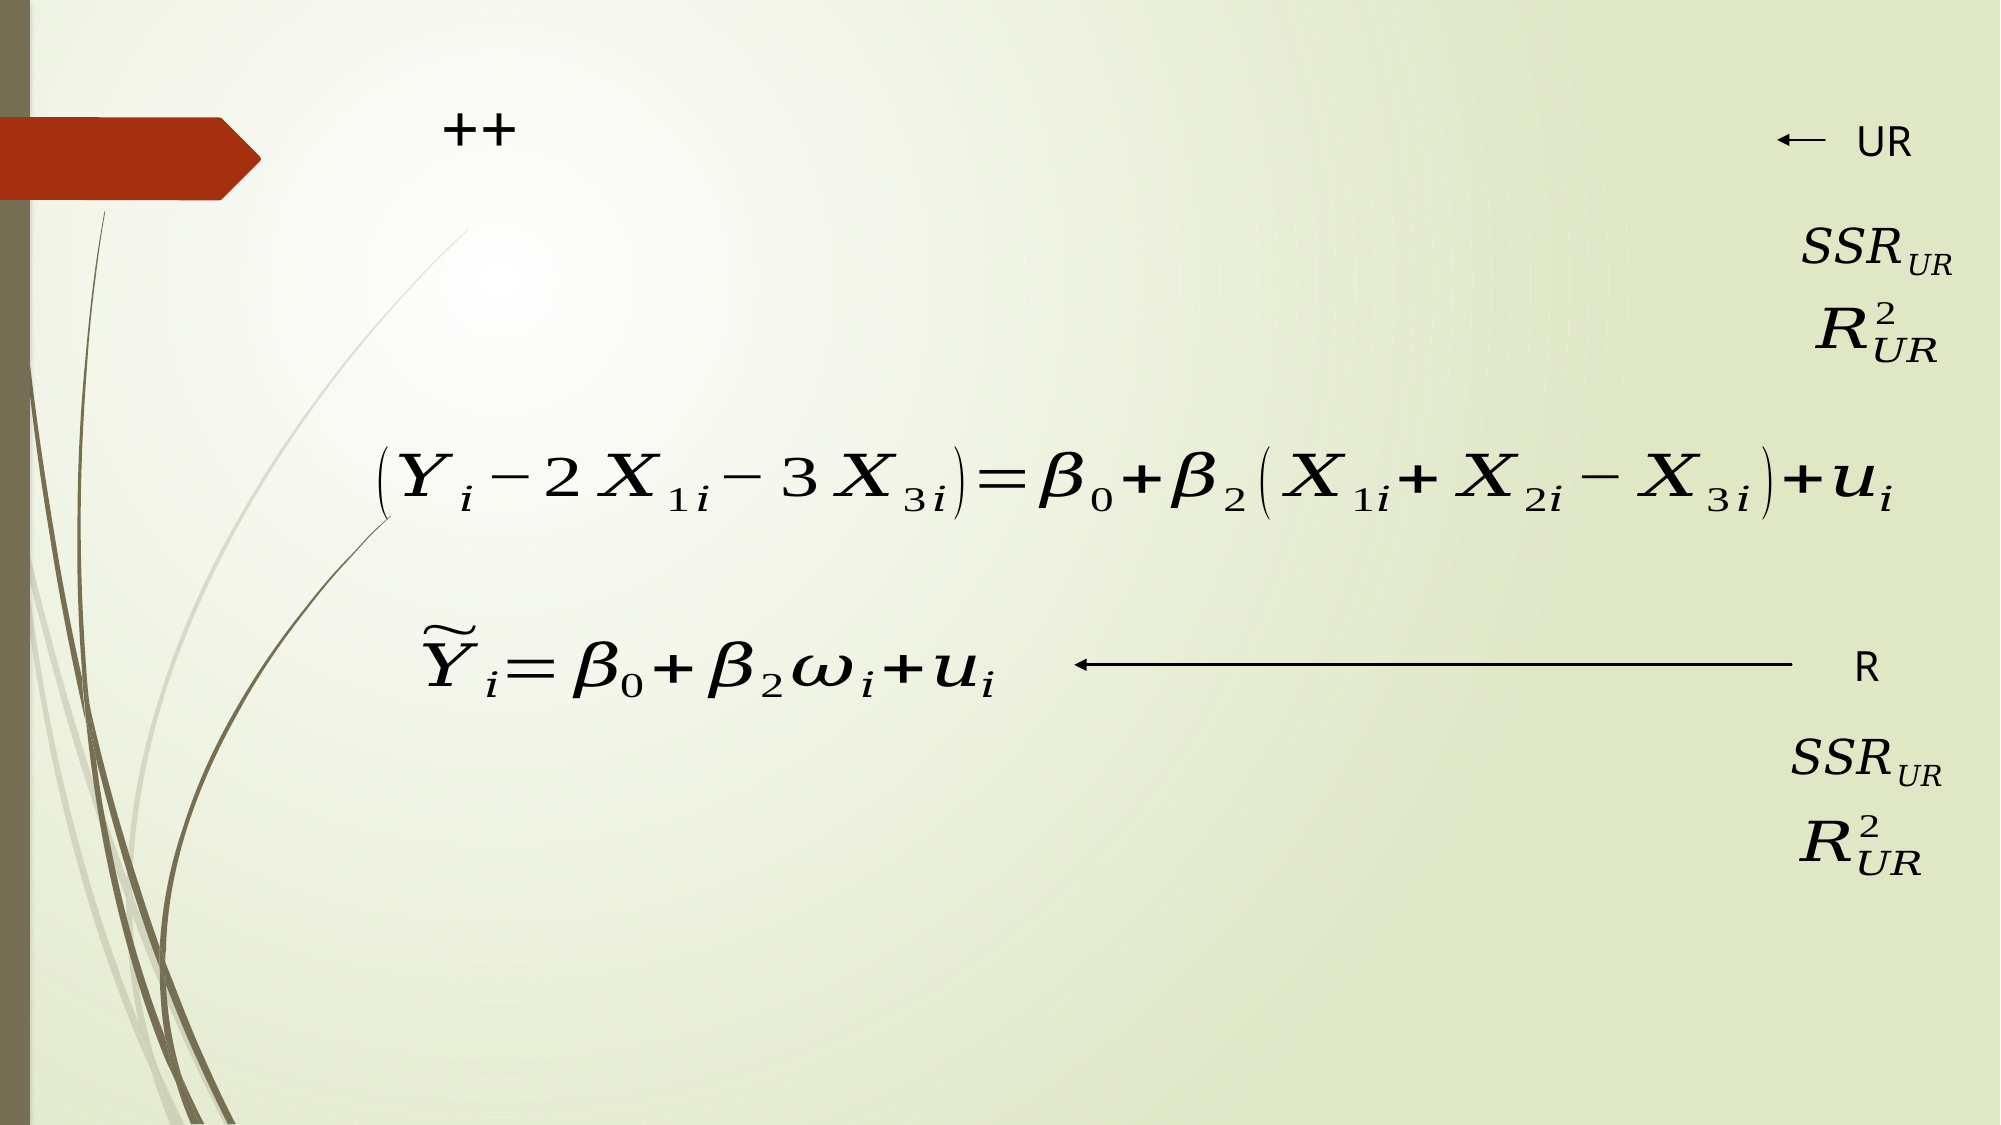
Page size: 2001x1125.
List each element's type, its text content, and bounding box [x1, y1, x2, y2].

text_box UR [1841, 107, 1928, 172]
text_box R [1838, 632, 1895, 697]
